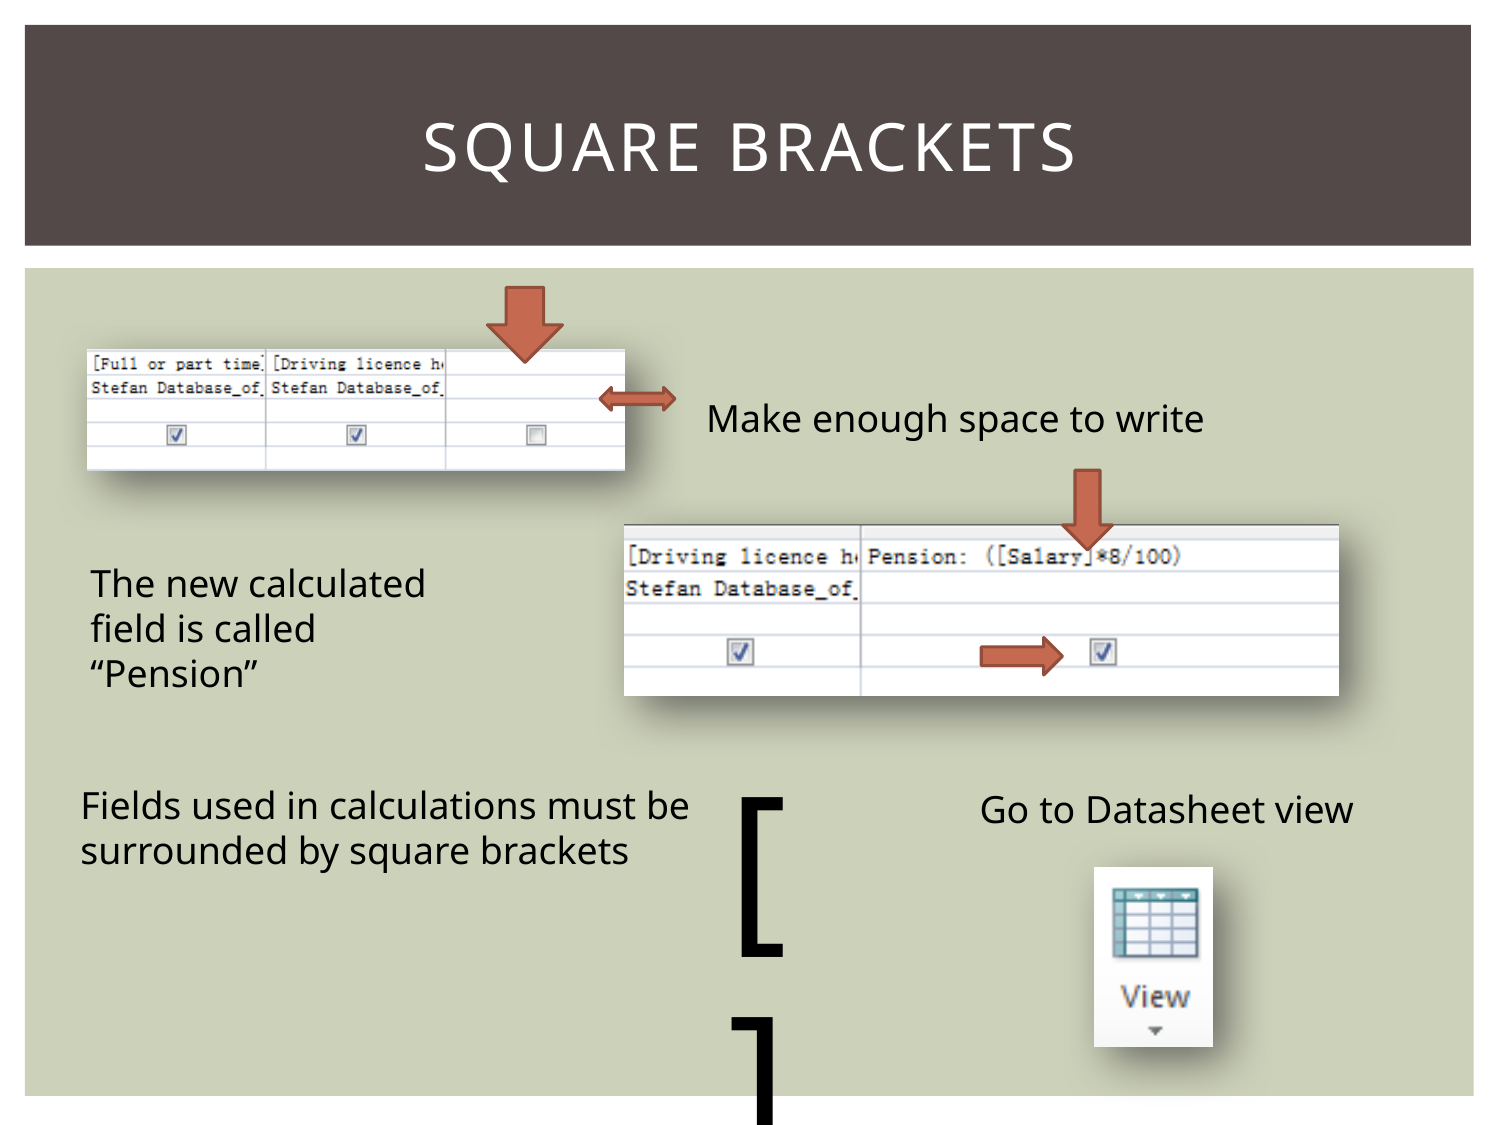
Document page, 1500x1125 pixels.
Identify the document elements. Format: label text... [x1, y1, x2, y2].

text_box Fields used in calculations must be surrounded by square brackets [65, 774, 706, 880]
title Square brackets [62, 58, 1438, 232]
text_box The new calculated field is called “Pension” [75, 552, 452, 702]
text_box [485, 285, 564, 349]
text_box Go to Datasheet view [964, 778, 1369, 839]
picture [1094, 867, 1213, 1047]
text_box [1061, 468, 1114, 524]
picture [623, 524, 1339, 696]
text_box Make enough space to write [691, 387, 1221, 448]
text_box [ ] [712, 737, 910, 1125]
text_box [629, 386, 677, 412]
picture [87, 349, 626, 471]
